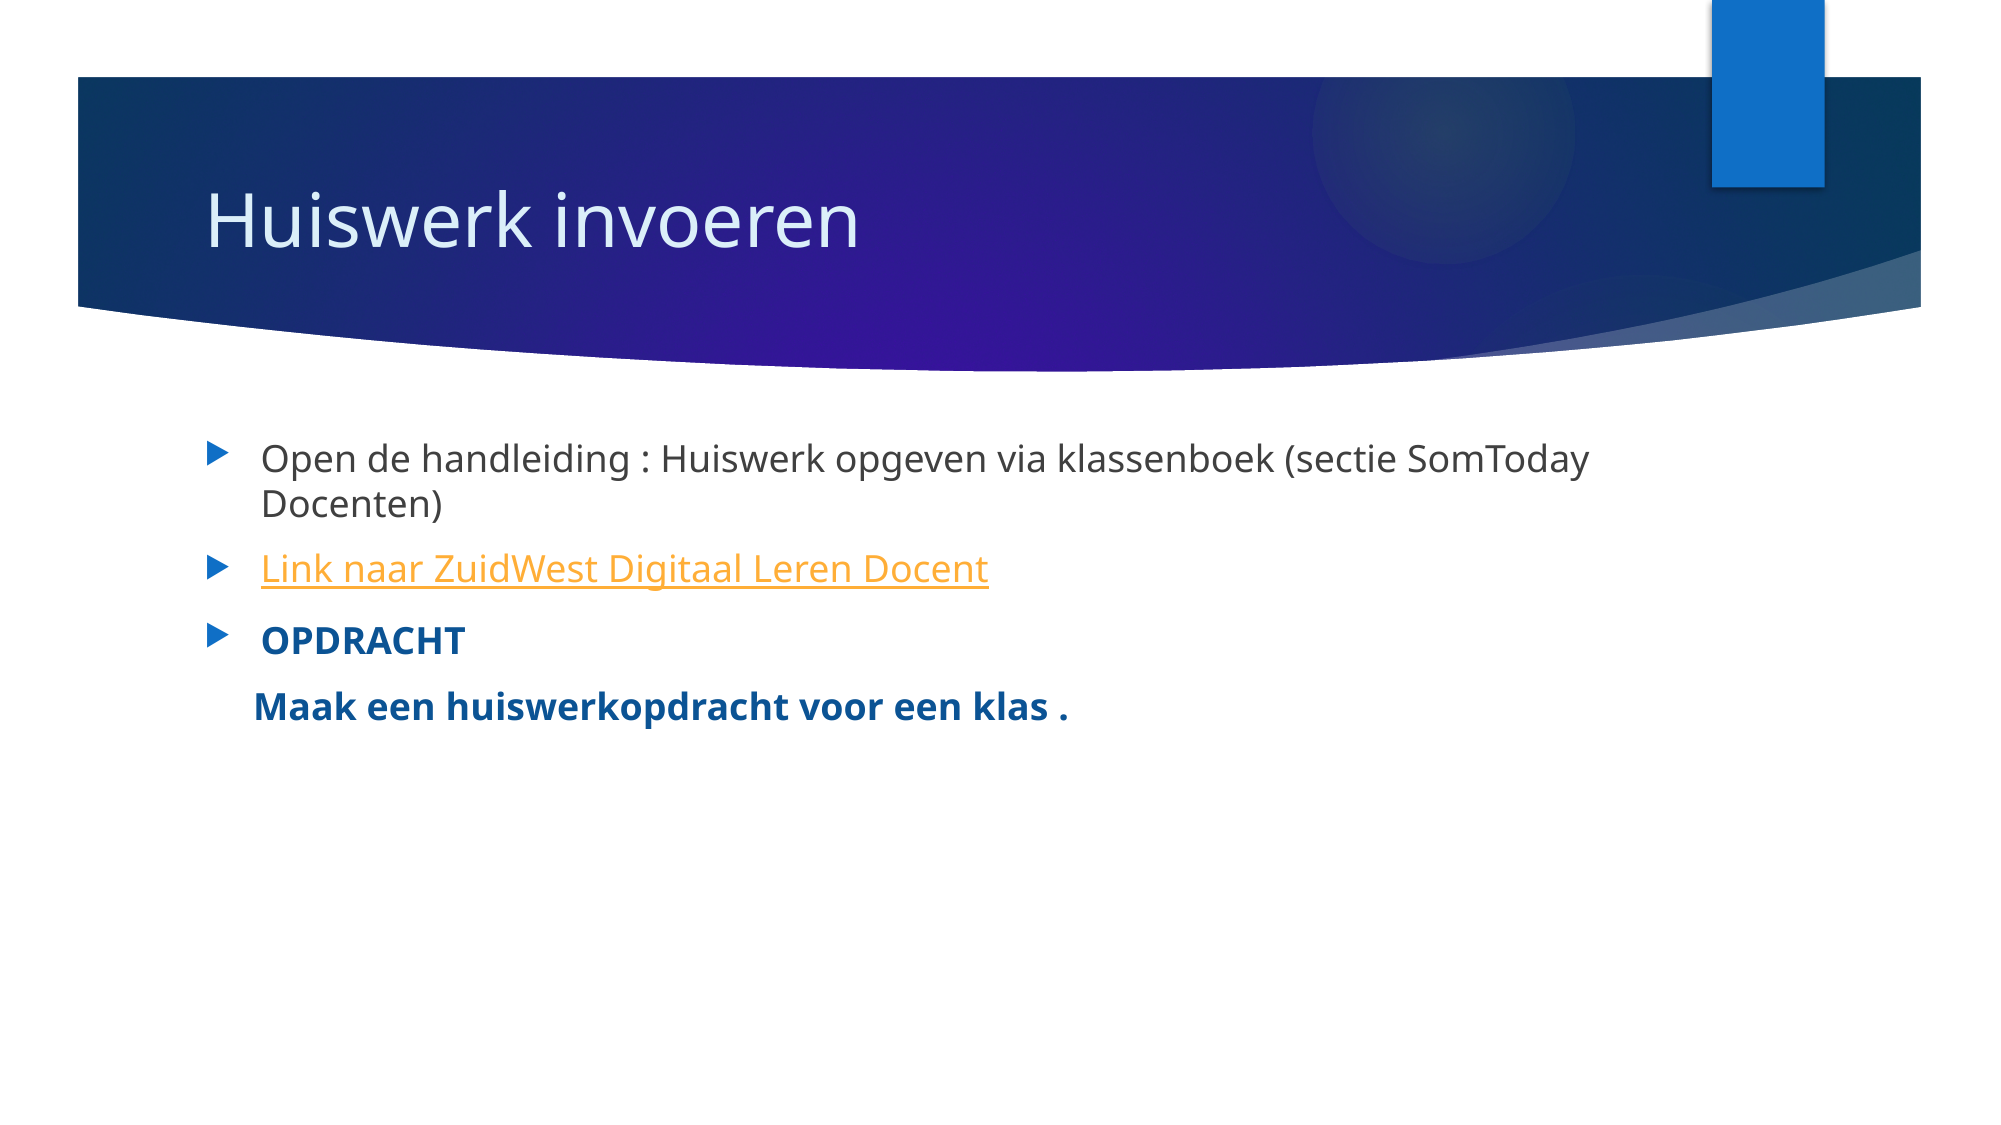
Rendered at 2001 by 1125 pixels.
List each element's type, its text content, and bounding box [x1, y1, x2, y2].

title Huiswerk invoeren [189, 159, 1627, 276]
list Open de handleiding : Huiswerk opgeven via klassenboek (sectie SomToday Docenten) Link naar ZuidWest Digitaal Leren Docent OPDRACHT Maak een huiswerkopdracht voor een klas . [189, 427, 1638, 988]
